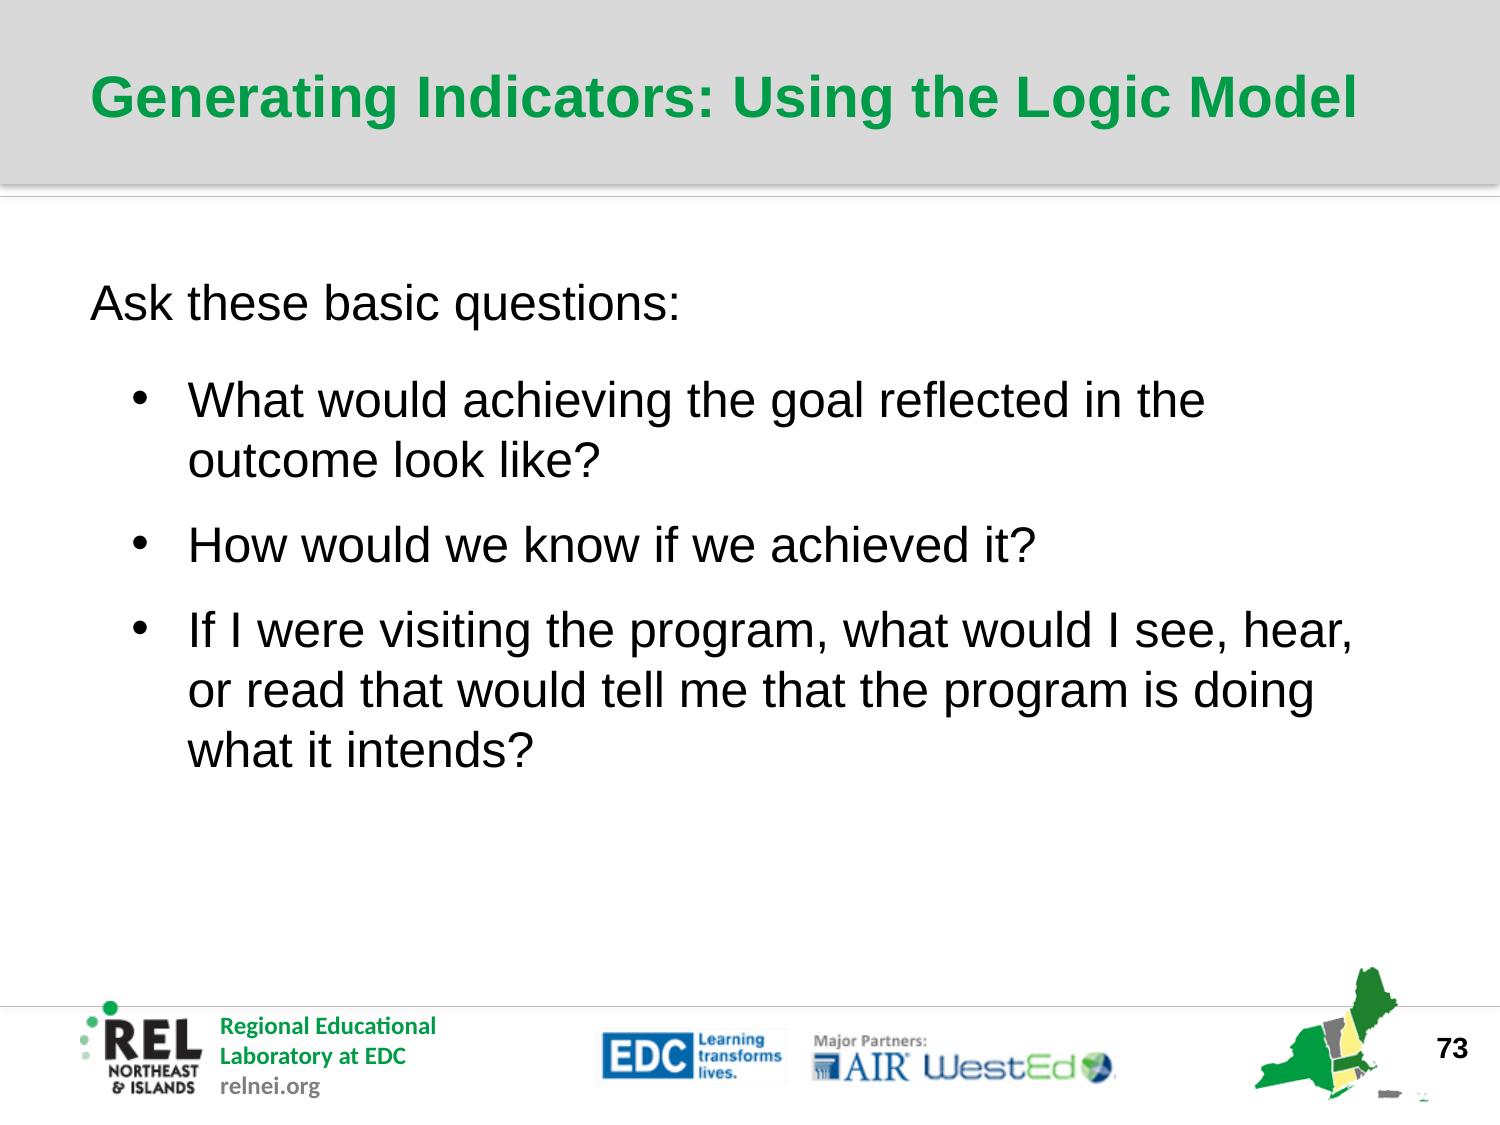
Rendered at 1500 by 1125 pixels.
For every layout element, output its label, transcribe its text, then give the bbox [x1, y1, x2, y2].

picture [1245, 964, 1442, 1103]
picture [594, 1028, 1138, 1091]
list Ask these basic questions: What would achieving the goal reflected in the outcome look like? How would we know if we achieved it? If I were visiting the program, what would I see, hear, or read that would tell me that the program is doing what it intends? [75, 262, 1425, 982]
title Generating Indicators: Using the Logic Model [75, 24, 1425, 164]
picture [80, 1001, 227, 1108]
slide_number 73 [1392, 1017, 1484, 1077]
